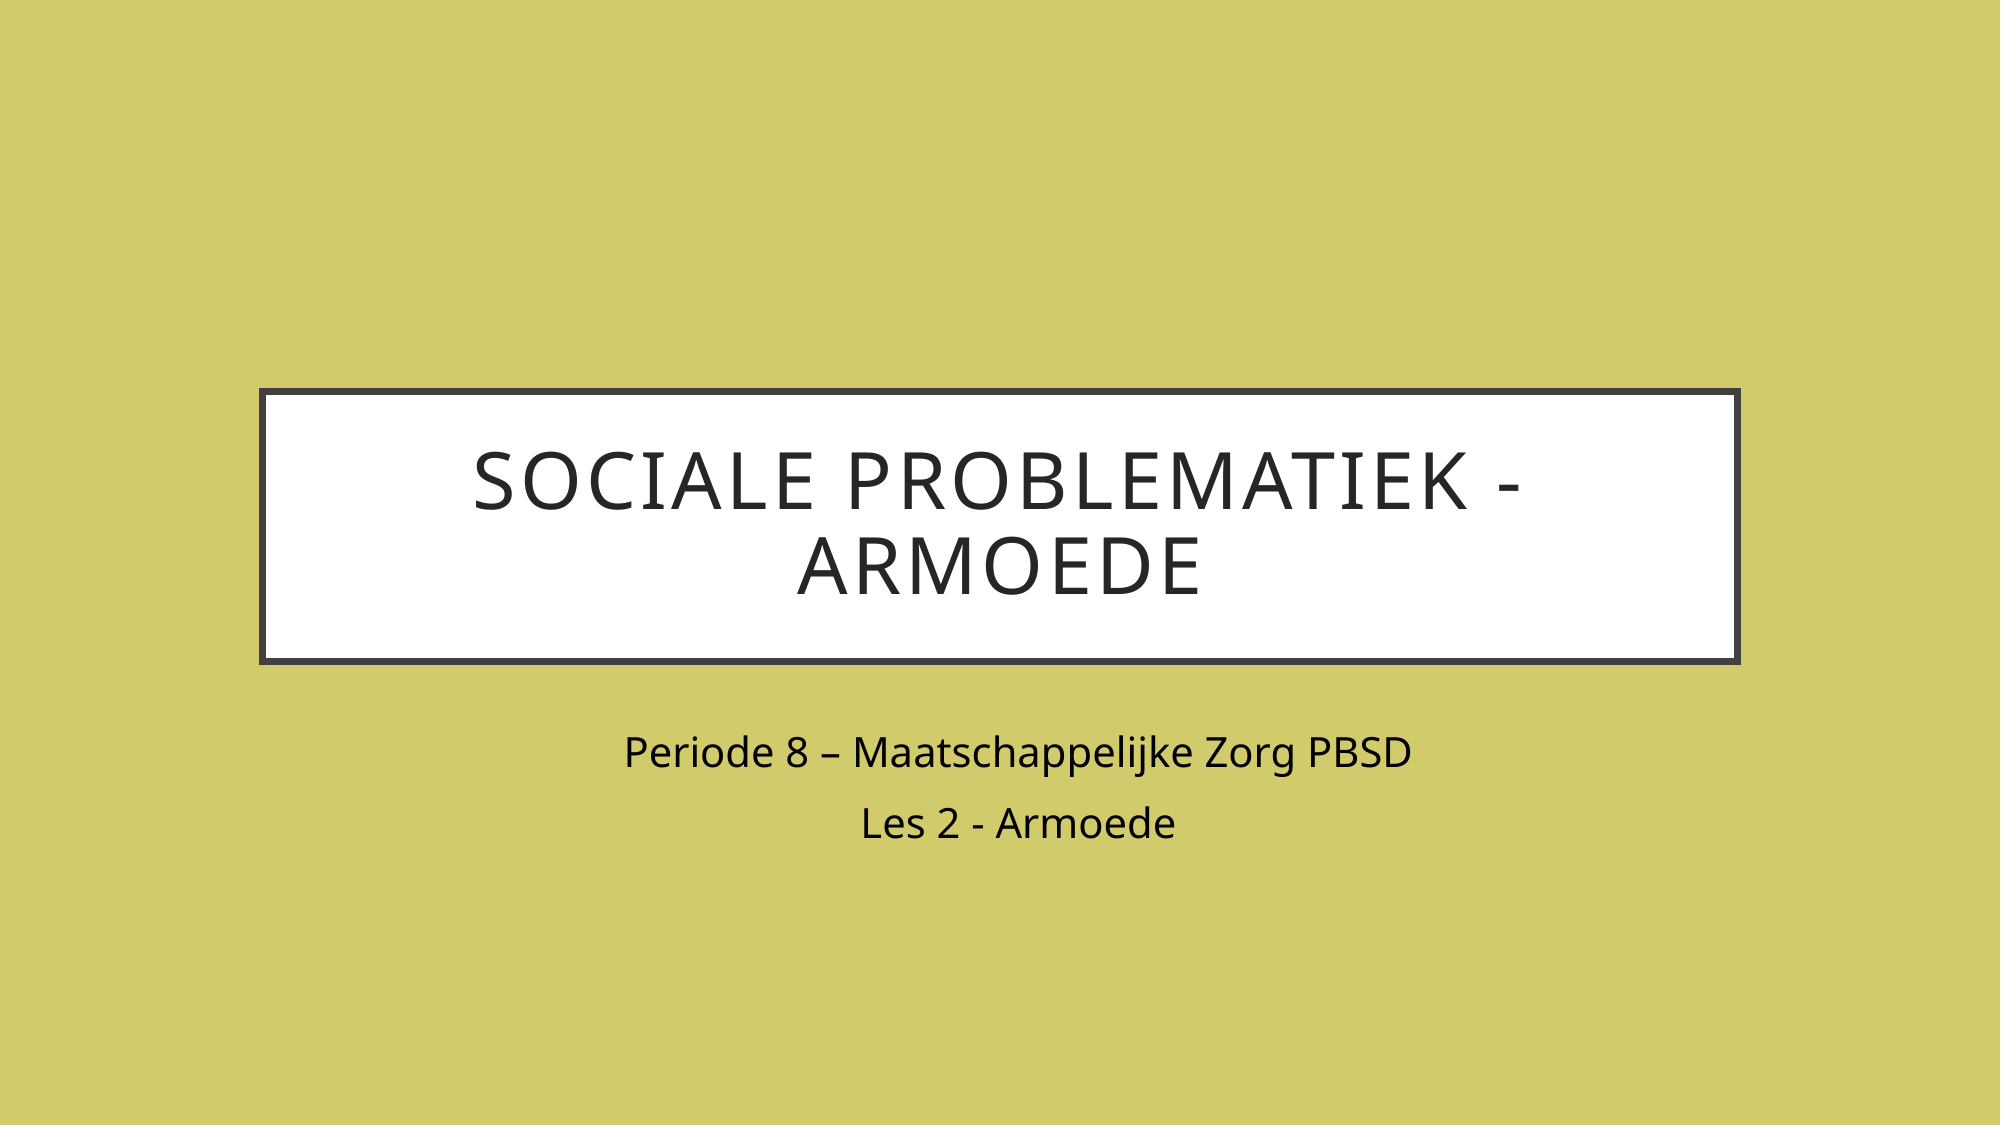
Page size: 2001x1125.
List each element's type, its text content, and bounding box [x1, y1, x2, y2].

title Sociale problematiek - armoede [259, 388, 1741, 665]
subtitle Periode 8 – Maatschappelijke Zorg PBSD Les 2 - Armoede [460, 718, 1577, 922]
